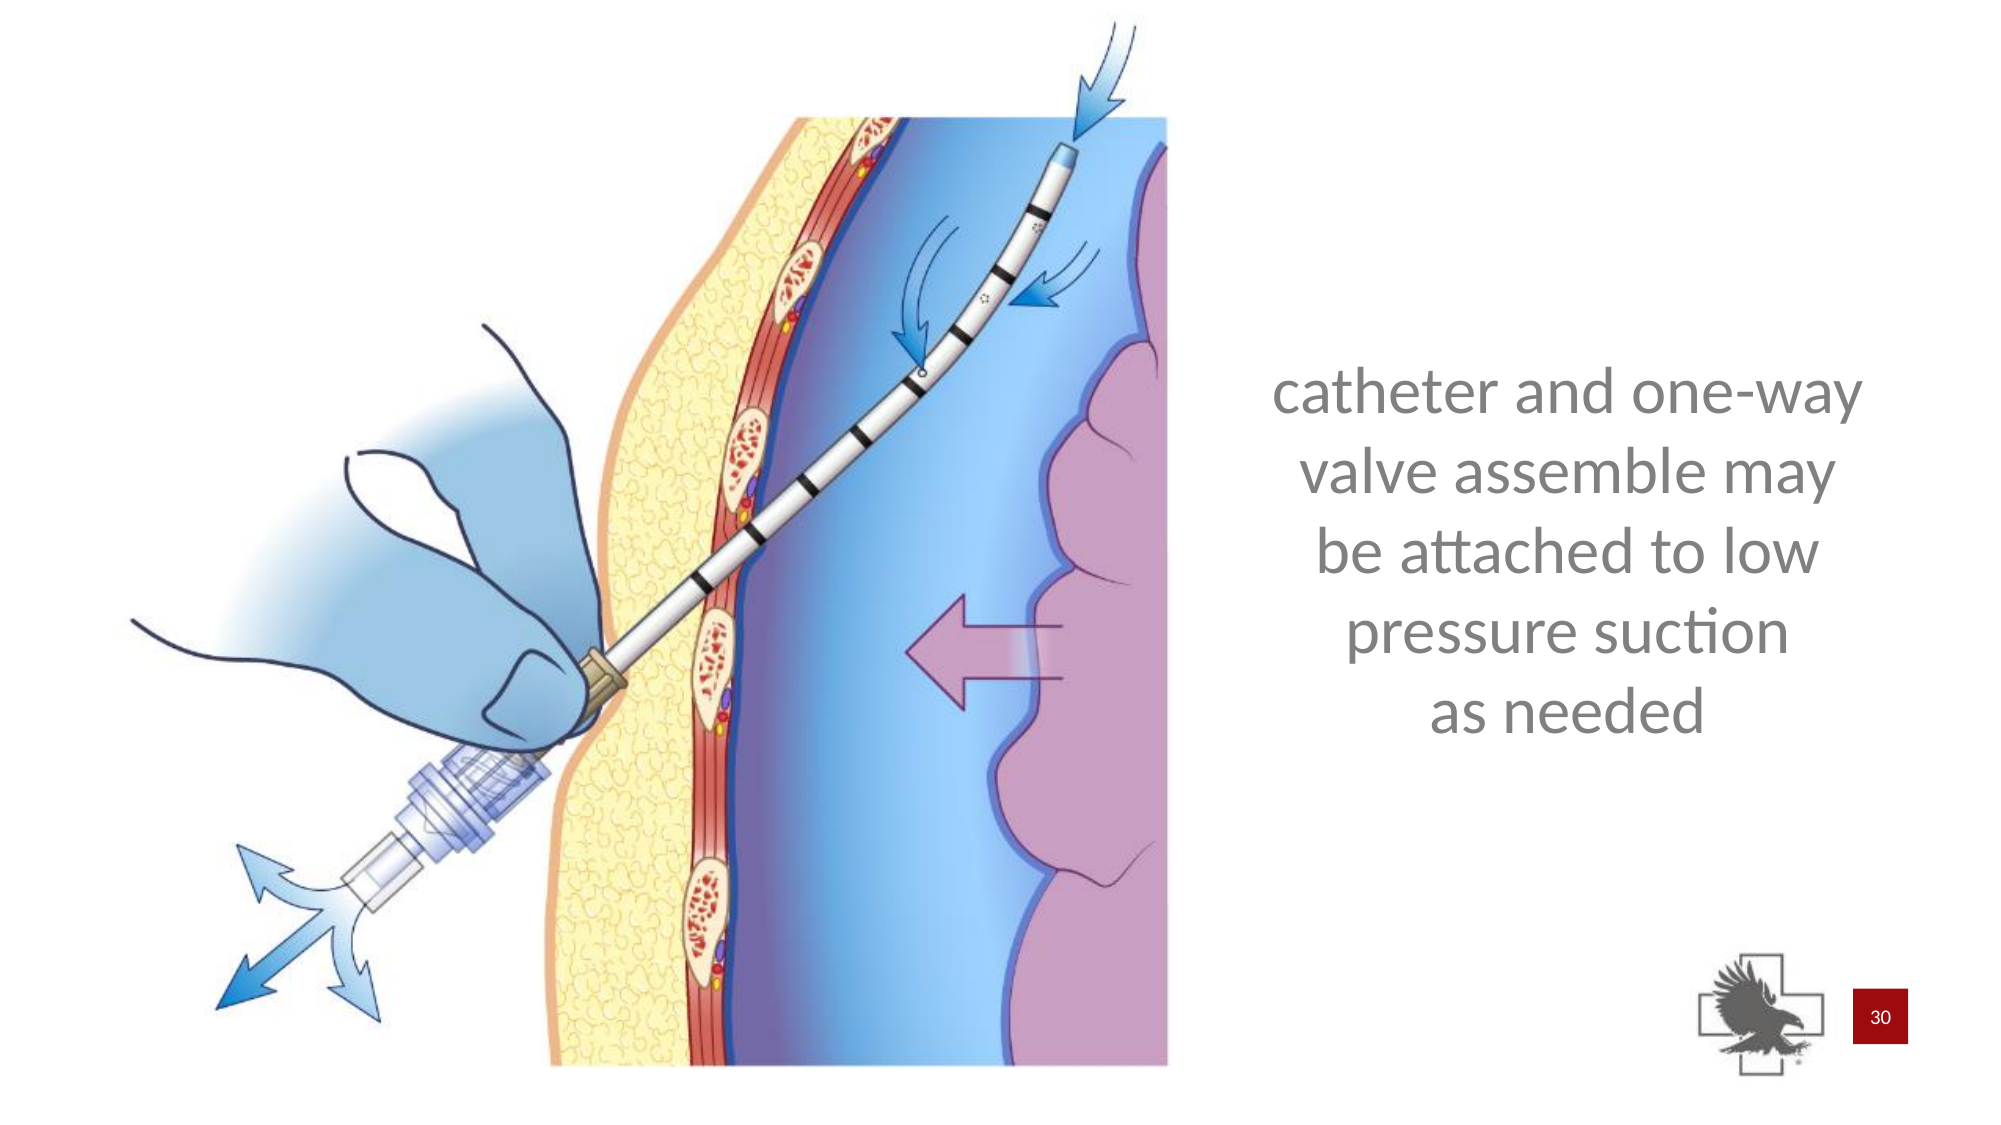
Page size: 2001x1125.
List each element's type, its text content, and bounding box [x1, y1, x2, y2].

picture [116, 14, 1199, 1089]
slide_number 30 [1853, 988, 1909, 1045]
picture [1686, 939, 1842, 1089]
text_box catheter and one-way valve assemble may be attached to low pressure suction as needed [1222, 339, 1914, 754]
